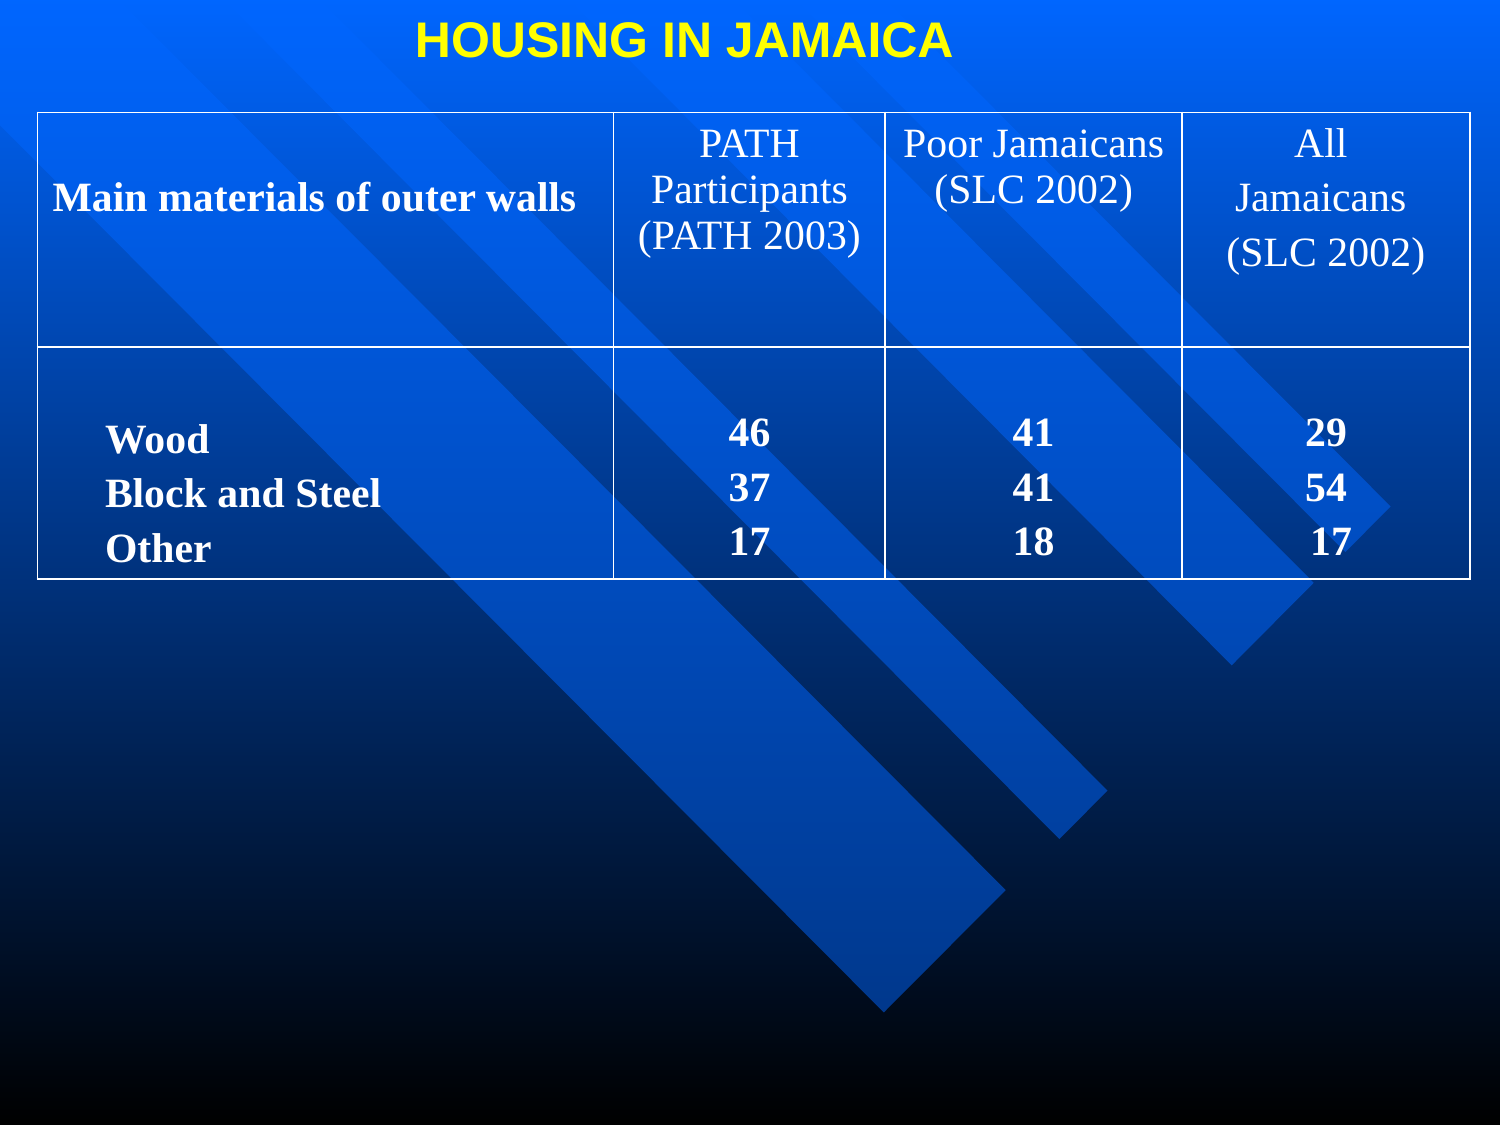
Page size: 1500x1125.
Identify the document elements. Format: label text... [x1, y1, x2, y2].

table_cell 41 41 18 [886, 348, 1181, 578]
table_cell 46 37 17 [614, 348, 884, 578]
table_header Main materials of outer walls [38, 113, 613, 346]
table_cell 29 54 17 [1183, 348, 1469, 578]
table_header Poor Jamaicans (SLC 2002) [886, 113, 1181, 346]
table_cell Wood Block and Steel Other [38, 409, 613, 578]
text_box HOUSING IN JAMAICA [400, 0, 969, 75]
table_header PATH Participants (PATH 2003) [614, 113, 884, 346]
table_cell [38, 348, 613, 409]
table_header All Jamaicans (SLC 2002) [1183, 113, 1469, 346]
